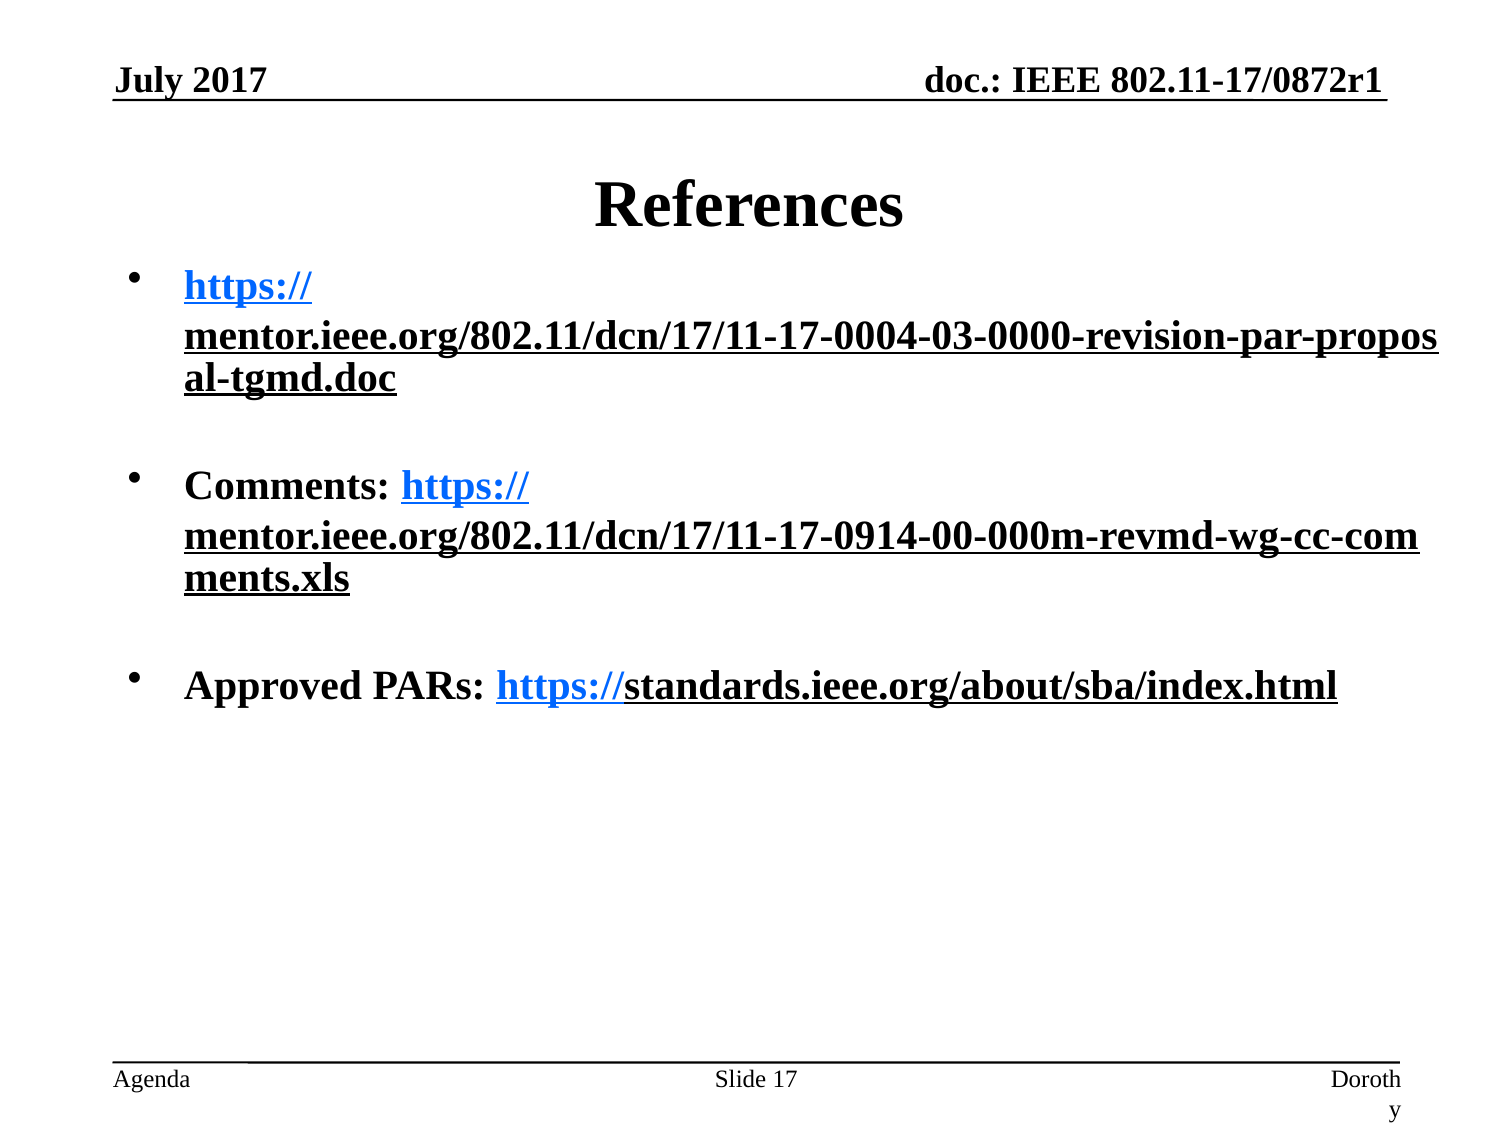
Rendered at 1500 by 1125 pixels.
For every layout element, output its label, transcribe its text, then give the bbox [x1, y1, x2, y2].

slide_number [114, 54, 425, 100]
title References [112, 112, 1388, 249]
list https://mentor.ieee.org/802.11/dcn/17/11-17-0004-03-0000-revision-par-proposal-tgmd.doc Comments: https://mentor.ieee.org/802.11/dcn/17/11-17-0914-00-000m-revmd-wg-cc-comments.xls Approved PARs: https://standards.ieee.org/about/sba/index.html [112, 249, 1463, 1125]
